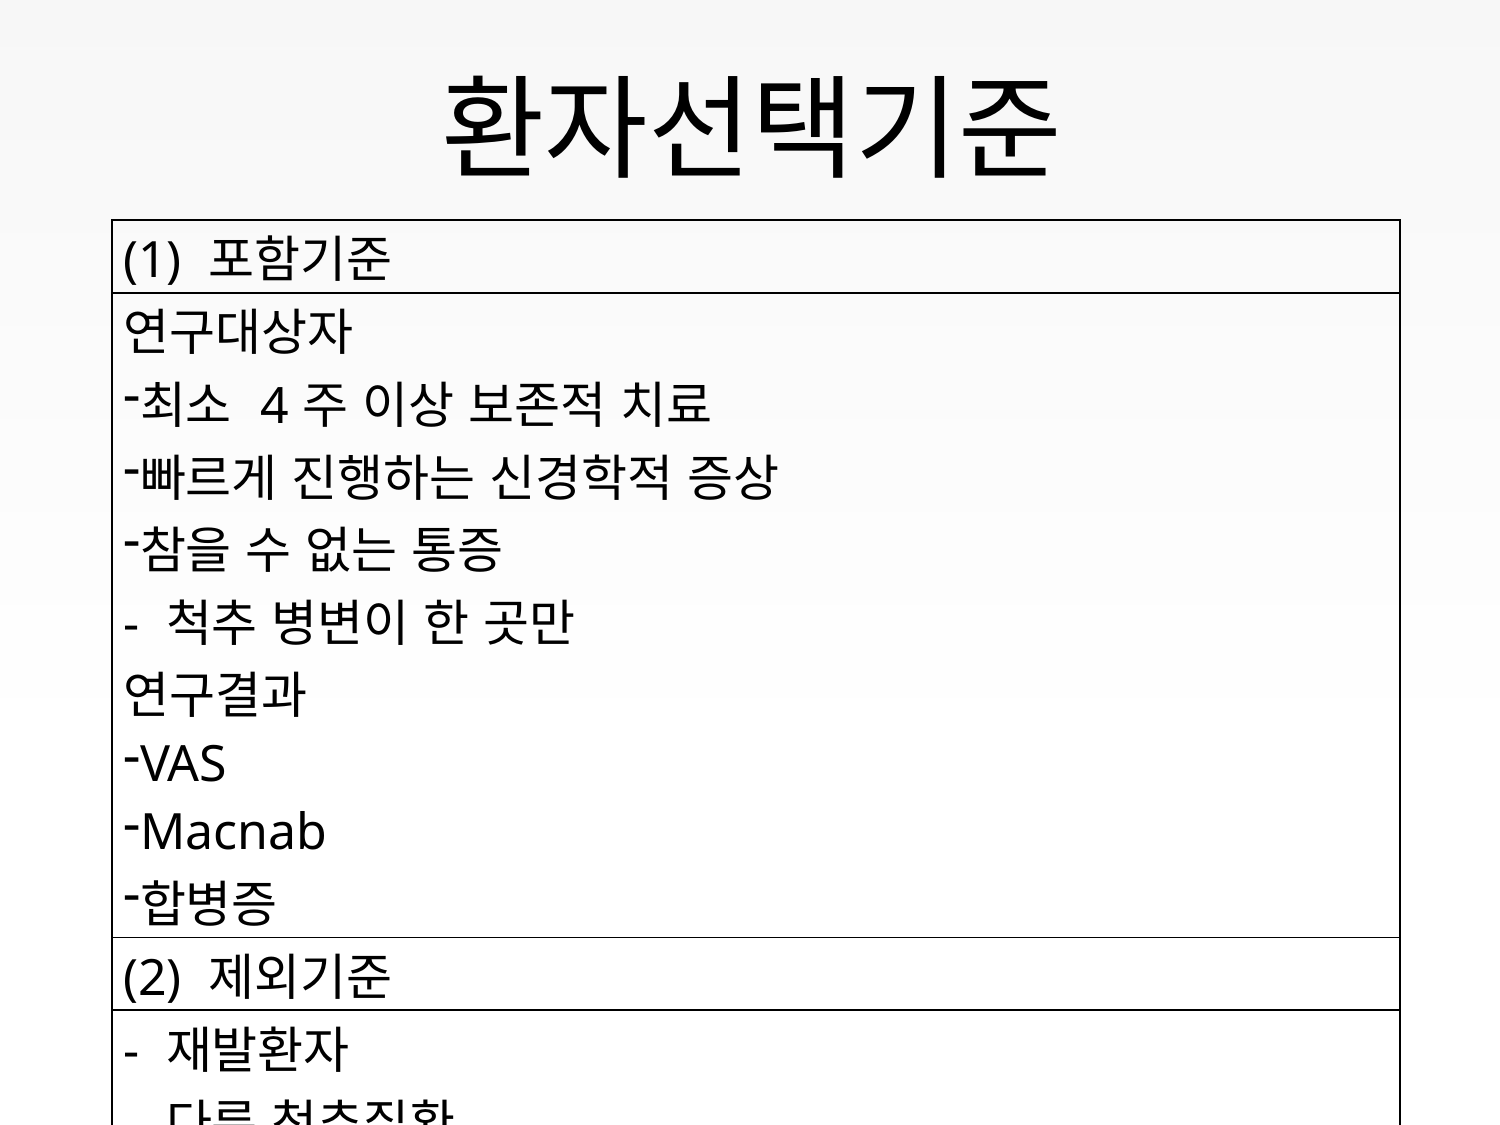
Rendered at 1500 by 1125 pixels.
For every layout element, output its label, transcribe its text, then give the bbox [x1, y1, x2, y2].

table_cell - 재발환자 - 다른 척추질환 - 과거 척추수술 [113, 1011, 1399, 1125]
table_cell (2) 제외기준 [113, 938, 1399, 1009]
table_header (1) 포함기준 [113, 221, 1399, 292]
table_cell 연구대상자 최소 4주 이상 보존적 치료 빠르게 진행하는 신경학적 증상 참을 수 없는 통증 - 척추 병변이 한 곳만 연구결과 VAS Macnab 합병증 [113, 294, 1399, 937]
title 환자선택기준 [76, 30, 1427, 219]
